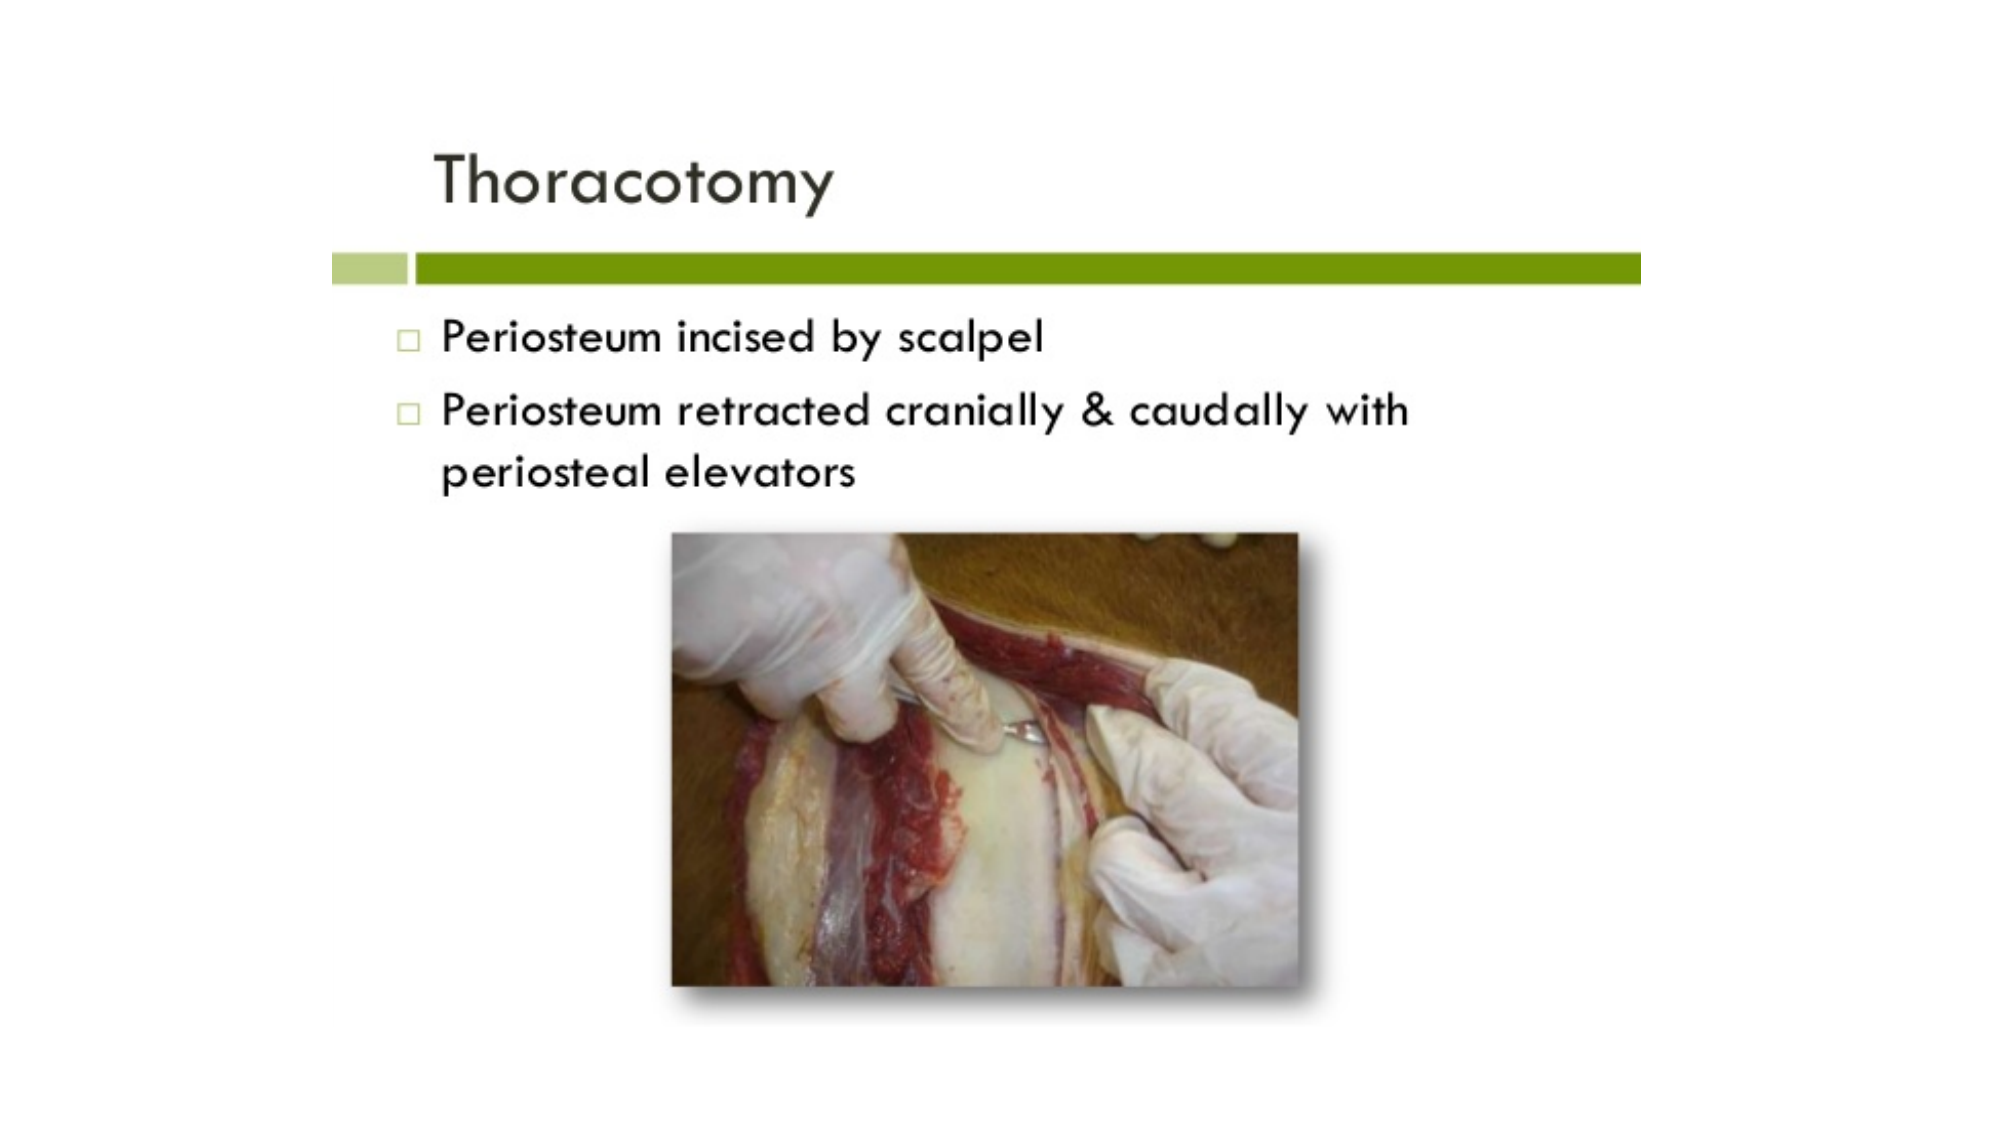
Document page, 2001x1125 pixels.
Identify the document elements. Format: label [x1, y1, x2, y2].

list [332, 76, 1641, 1027]
